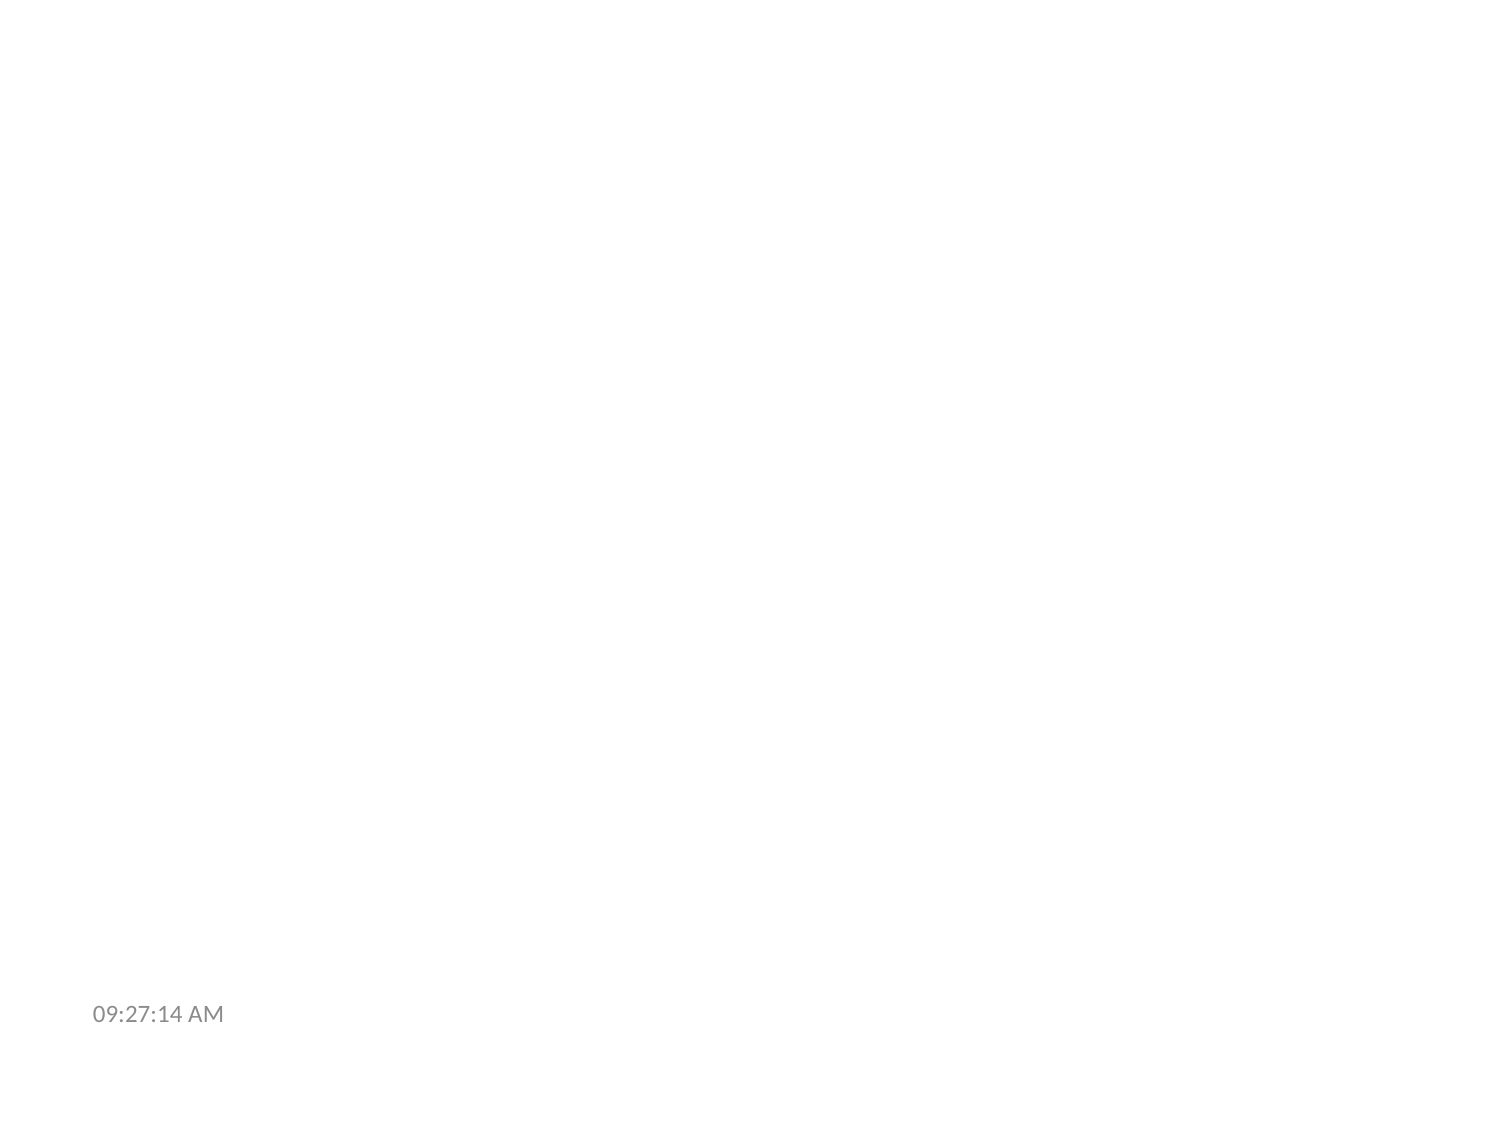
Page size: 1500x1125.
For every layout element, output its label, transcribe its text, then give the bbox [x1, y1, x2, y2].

text_box 3:35:09 PM [77, 982, 428, 1043]
